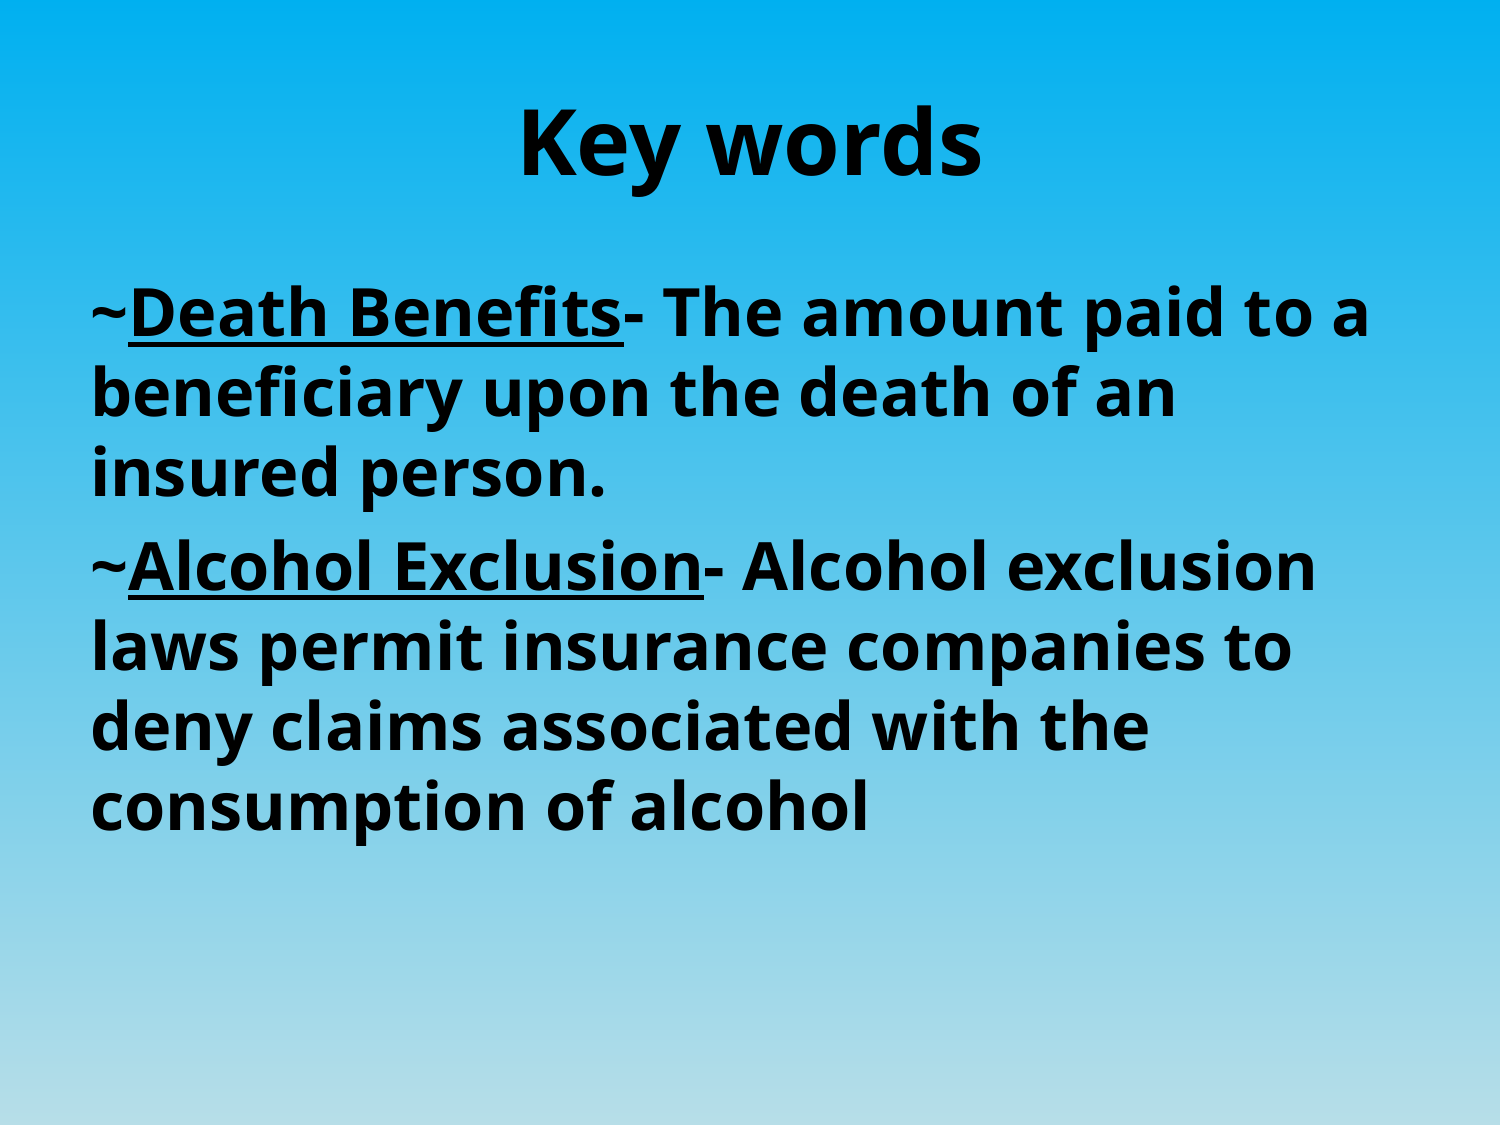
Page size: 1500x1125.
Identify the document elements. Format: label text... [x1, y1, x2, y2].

list ~Death Benefits- The amount paid to a beneficiary upon the death of an insured person. ~Alcohol Exclusion- Alcohol exclusion laws permit insurance companies to deny claims associated with the consumption of alcohol [75, 262, 1425, 1005]
title Key words [75, 45, 1425, 233]
